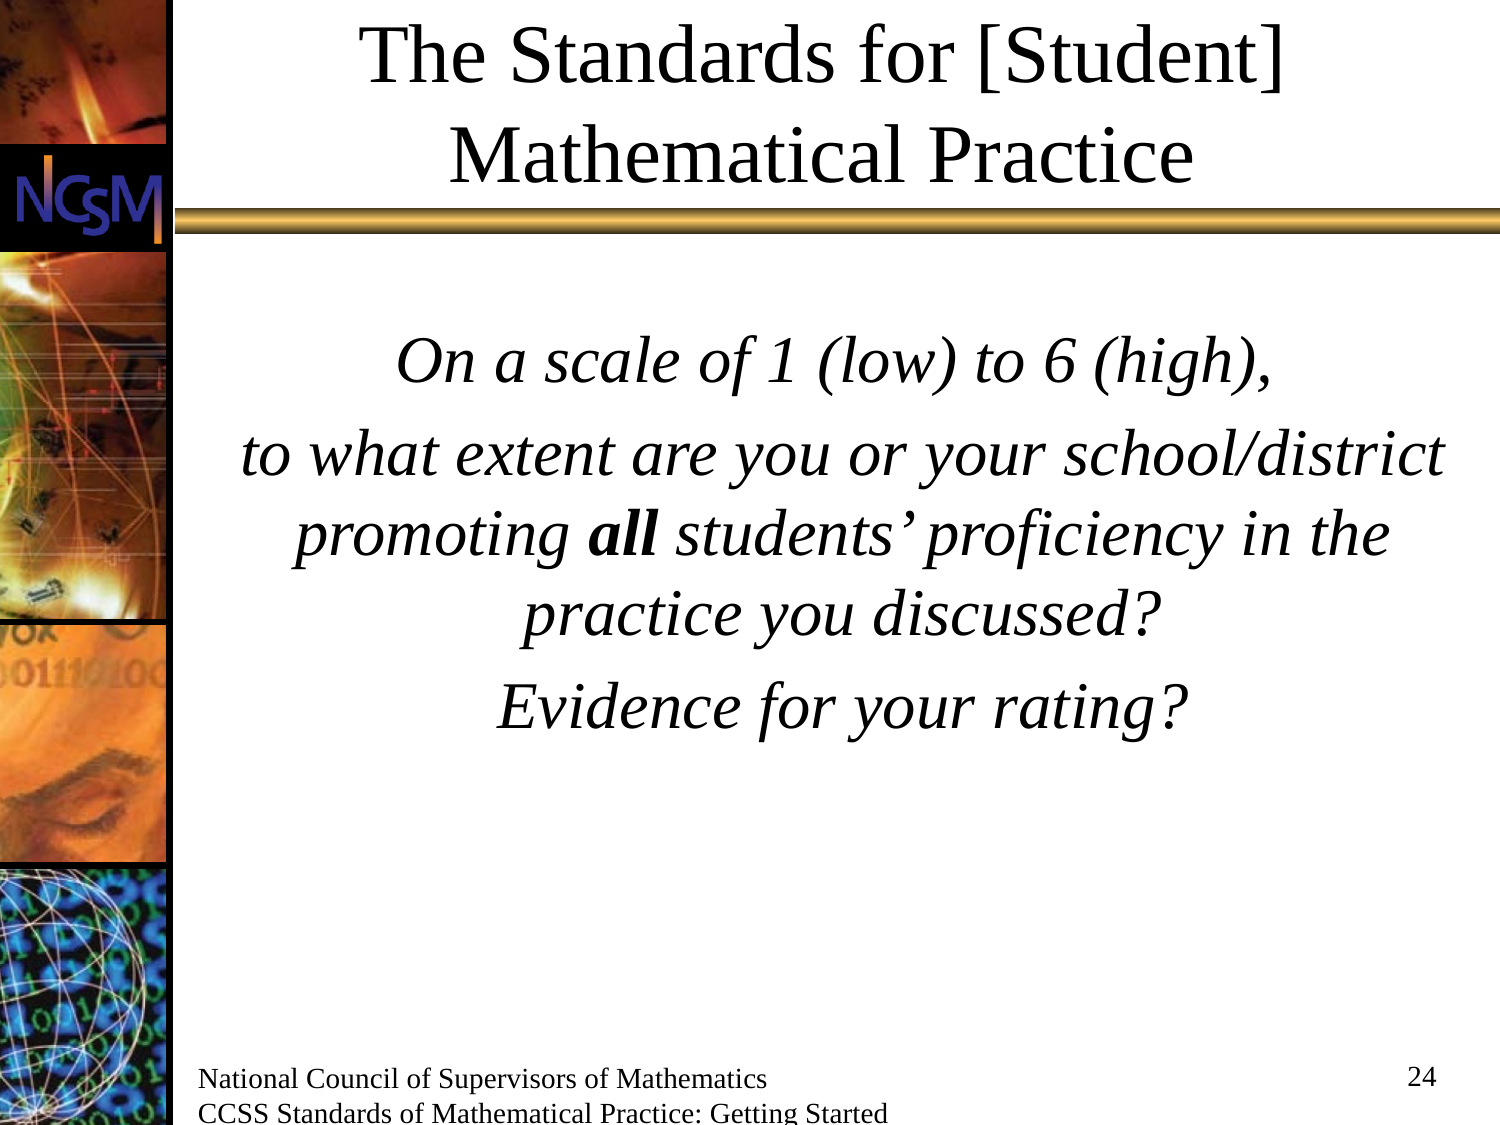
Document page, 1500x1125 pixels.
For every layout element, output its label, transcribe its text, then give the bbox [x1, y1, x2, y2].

picture [0, 625, 166, 862]
picture [0, 0, 167, 619]
subtitle On a scale of 1 (low) to 6 (high), to what extent are you or your school/district promoting all students’ proficiency in the practice you discussed? Evidence for your rating? [187, 308, 1500, 980]
title The Standards for [Student] Mathematical Practice [185, 0, 1461, 200]
picture [0, 869, 166, 1125]
slide_number 24 [1379, 1049, 1453, 1125]
